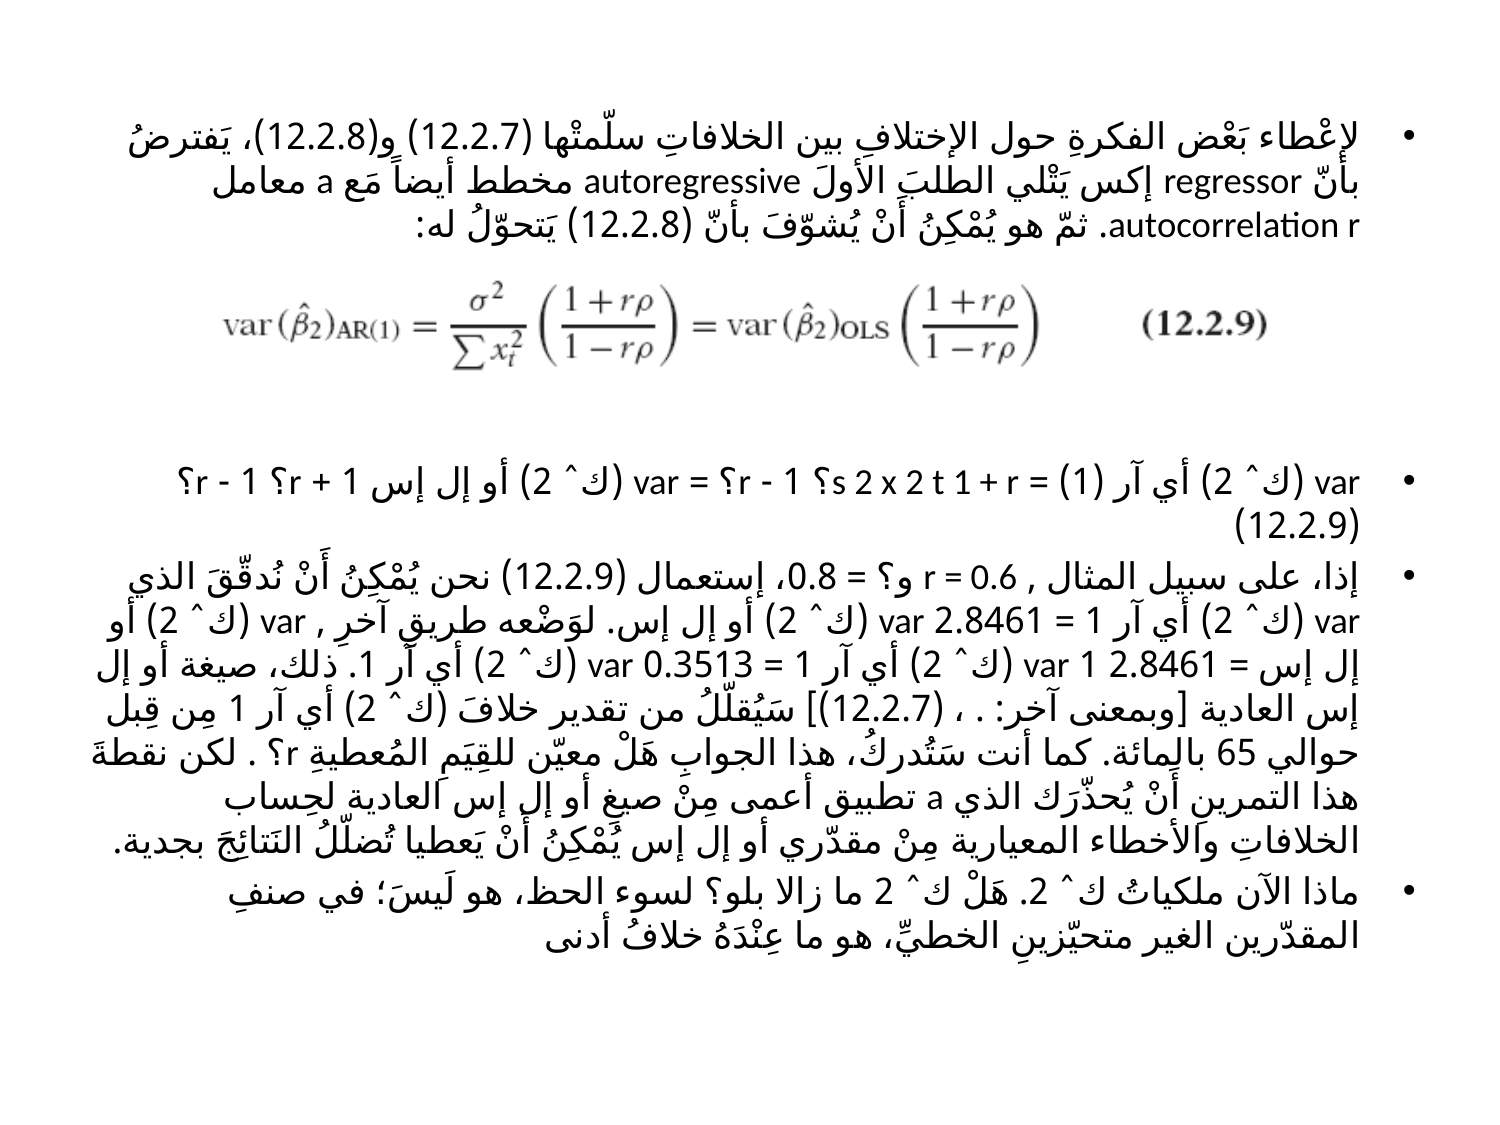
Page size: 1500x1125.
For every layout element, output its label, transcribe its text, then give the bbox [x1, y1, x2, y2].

picture [198, 269, 1284, 388]
list لإعْطاء بَعْض الفكرةِ حول الإختلافِ بين الخلافاتِ سلّمتْها (12.2.7) و(12.2.8)، يَفترضُ بأنّ regressor إكس يَتْلي الطلبَ الأولَ autoregressive مخطط أيضاً مَع a معامل autocorrelation r. ثمّ هو يُمْكِنُ أَنْ يُشوّفَ بأنّ (12.2.8) يَتحوّلُ له: var (كˆ 2) أي آر (1) = s 2 x 2 t 1 + r؟ 1 - r؟ = var (كˆ 2) أو إل إس 1 + r؟ 1 - r؟ (12.2.9) إذا، على سبيل المثال , r = 0.6 و؟ = 0.8، إستعمال (12.2.9) نحن يُمْكِنُ أَنْ نُدقّقَ الذي var (كˆ 2) أي آر 1 = 2.8461 var (كˆ 2) أو إل إس. لوَضْعه طريقِ آخرِ , var (كˆ 2) أو إل إس = 2.8461 1 var (كˆ 2) أي آر 1 = 0.3513 var (كˆ 2) أي آر 1. ذلك، صيغة أو إل إس العادية [وبمعنى آخر: . ، (12.2.7)] سَيُقلّلُ من تقدير خلافَ (كˆ 2) أي آر 1 مِن قِبل حوالي 65 بالمائة. كما أنت سَتُدركُ، هذا الجوابِ هَلْ معيّن للقِيَمِ المُعطيةِ r؟ . لكن نقطةَ هذا التمرينِ أَنْ يُحذّرَك الذي a تطبيق أعمى مِنْ صيغِ أو إل إس العادية لحِساب الخلافاتِ والأخطاء المعيارية مِنْ مقدّري أو إل إس يُمْكِنُ أَنْ يَعطيا تُضلّلُ النَتائِجَ بجدية. ماذا الآن ملكياتُ كˆ 2. هَلْ كˆ 2 ما زالا بلو؟ لسوء الحظ، هو لَيسَ؛ في صنفِ المقدّرين الغير متحيّزينِ الخطيِّ، هو ما عِنْدَهُ خلافُ أدنى [75, 105, 1425, 1005]
